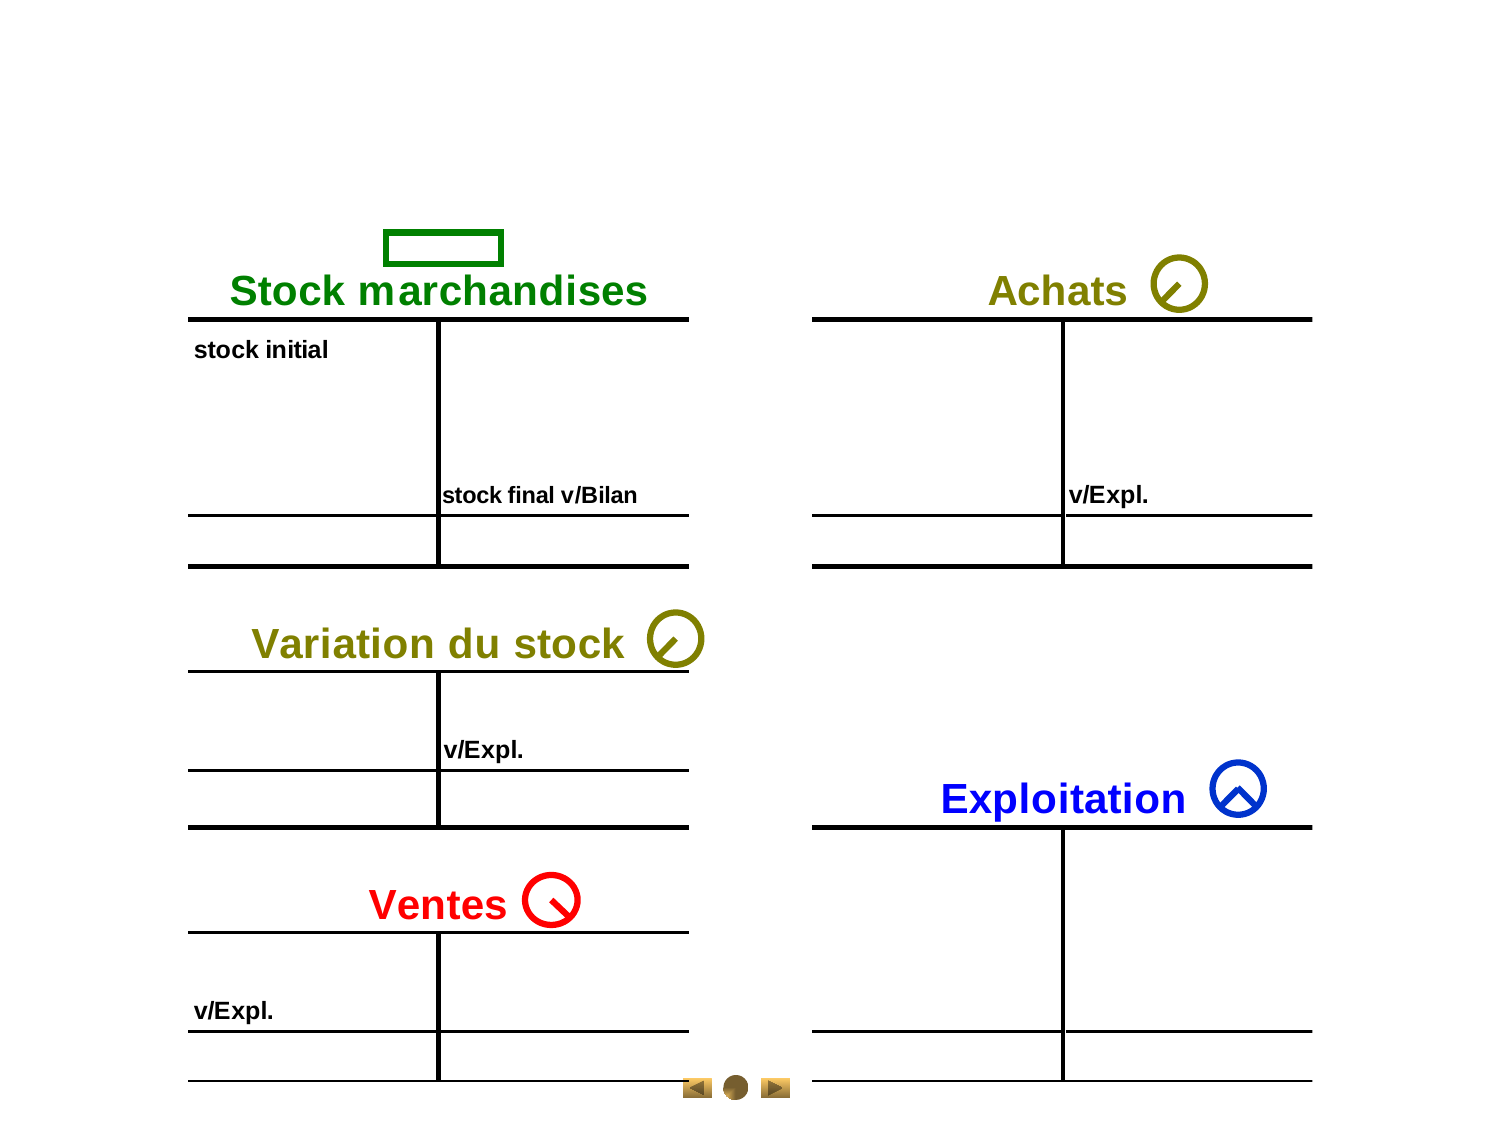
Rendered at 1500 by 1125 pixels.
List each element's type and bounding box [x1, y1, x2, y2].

text_box [1212, 762, 1264, 815]
text_box [524, 874, 578, 926]
text_box [187, 262, 1314, 1083]
text_box [385, 232, 501, 262]
text_box [1153, 257, 1205, 310]
text_box [649, 612, 702, 665]
